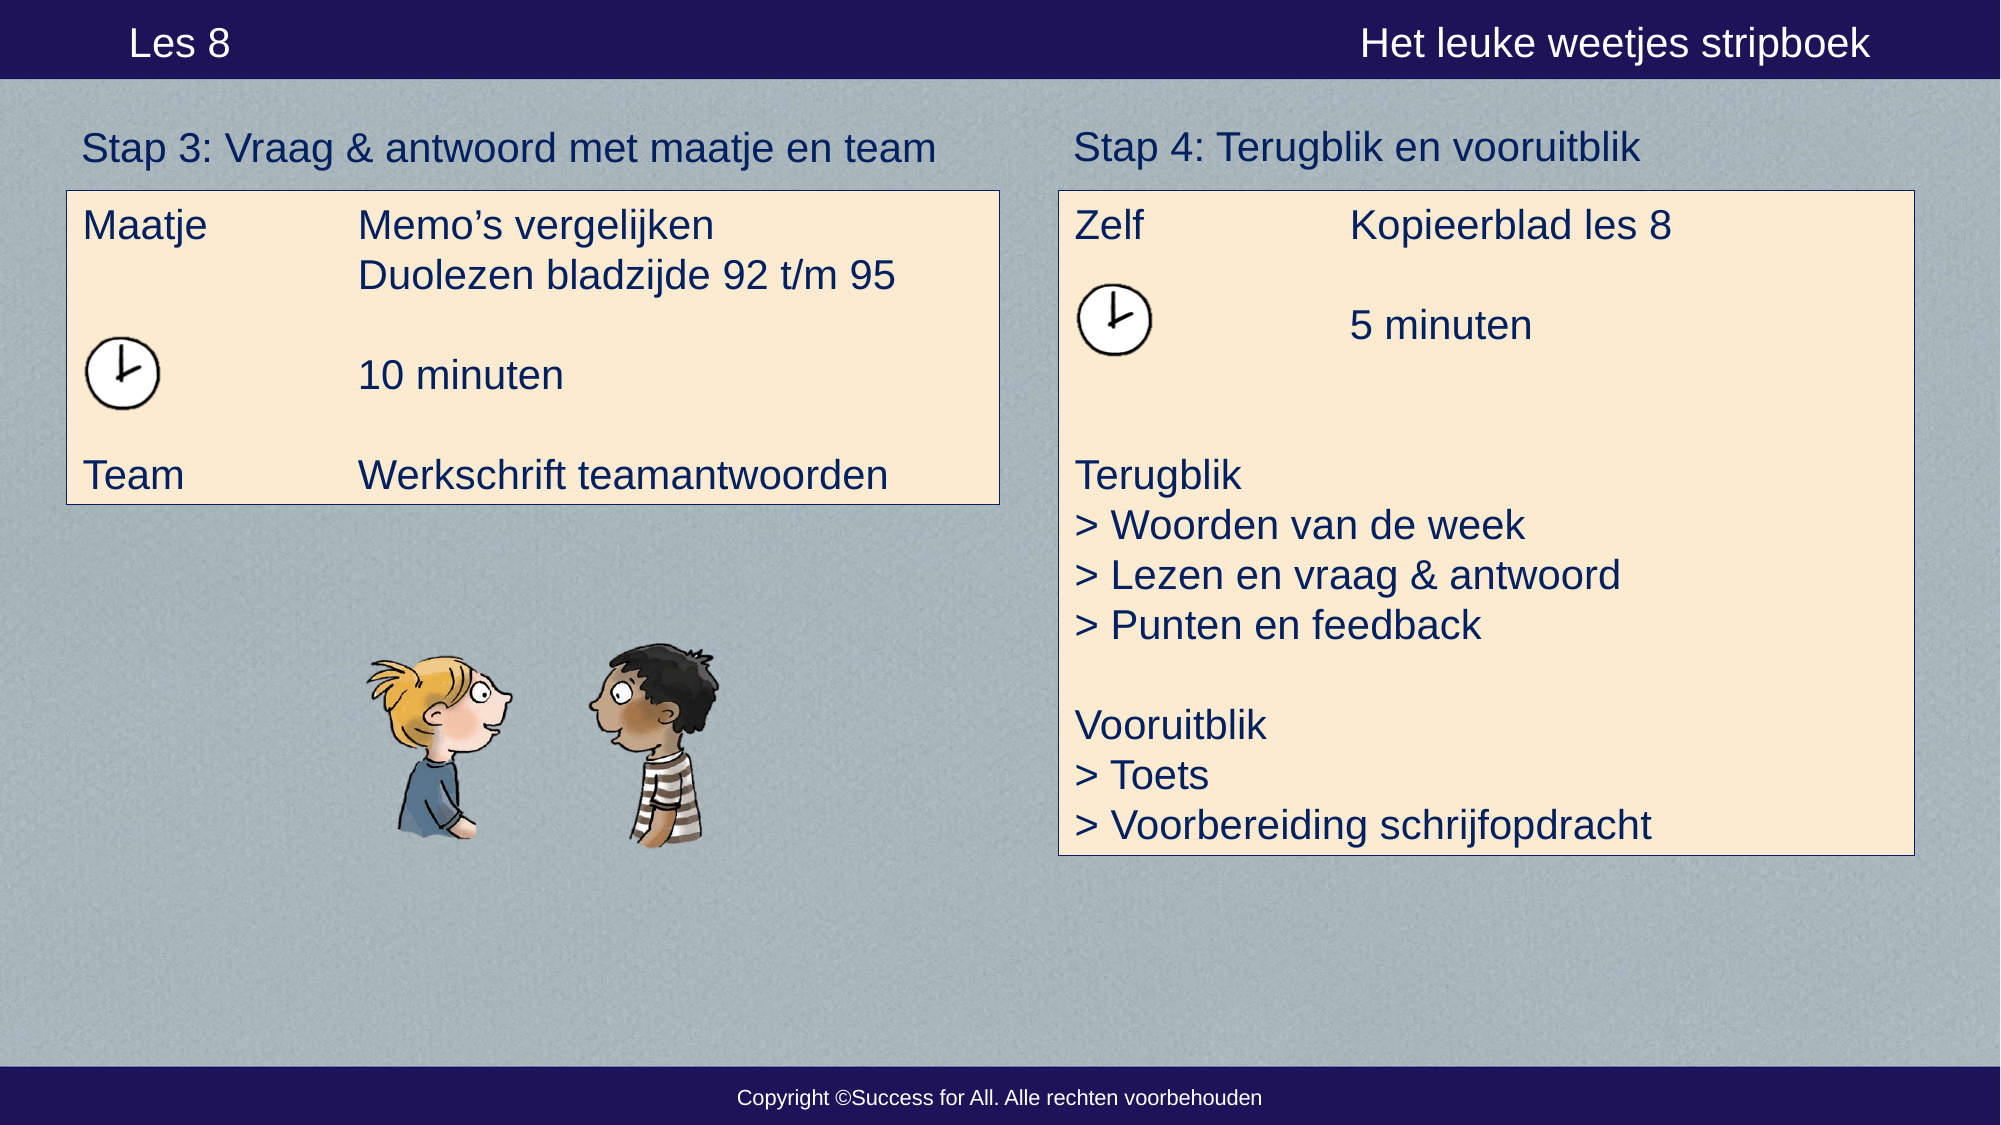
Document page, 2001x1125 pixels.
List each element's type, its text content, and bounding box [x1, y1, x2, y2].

text_box Copyright ©Success for All. Alle rechten voorbehouden [0, 1076, 2000, 1125]
picture [0, 0, 2001, 1125]
text_box Maatje Memo’s vergelijken Duolezen bladzijde 92 t/m 95 10 minuten Team Werkschrift teamantwoorden [66, 190, 1000, 505]
text_box Stap 4: Terugblik en vooruitblik [1058, 112, 1851, 177]
text_box Het leuke weetjes stripboek [999, 8, 1886, 73]
text_box Zelf Kopieerblad les 8 5 minuten Terugblik > Woorden van de week > Lezen en vraag & antwoord > Punten en feedback Vooruitblik > Toets > Voorbereiding schrijfopdracht [1058, 190, 1915, 856]
text_box Stap 3: Vraag & antwoord met maatje en team [66, 113, 1072, 179]
text_box Les 8 [114, 8, 354, 73]
